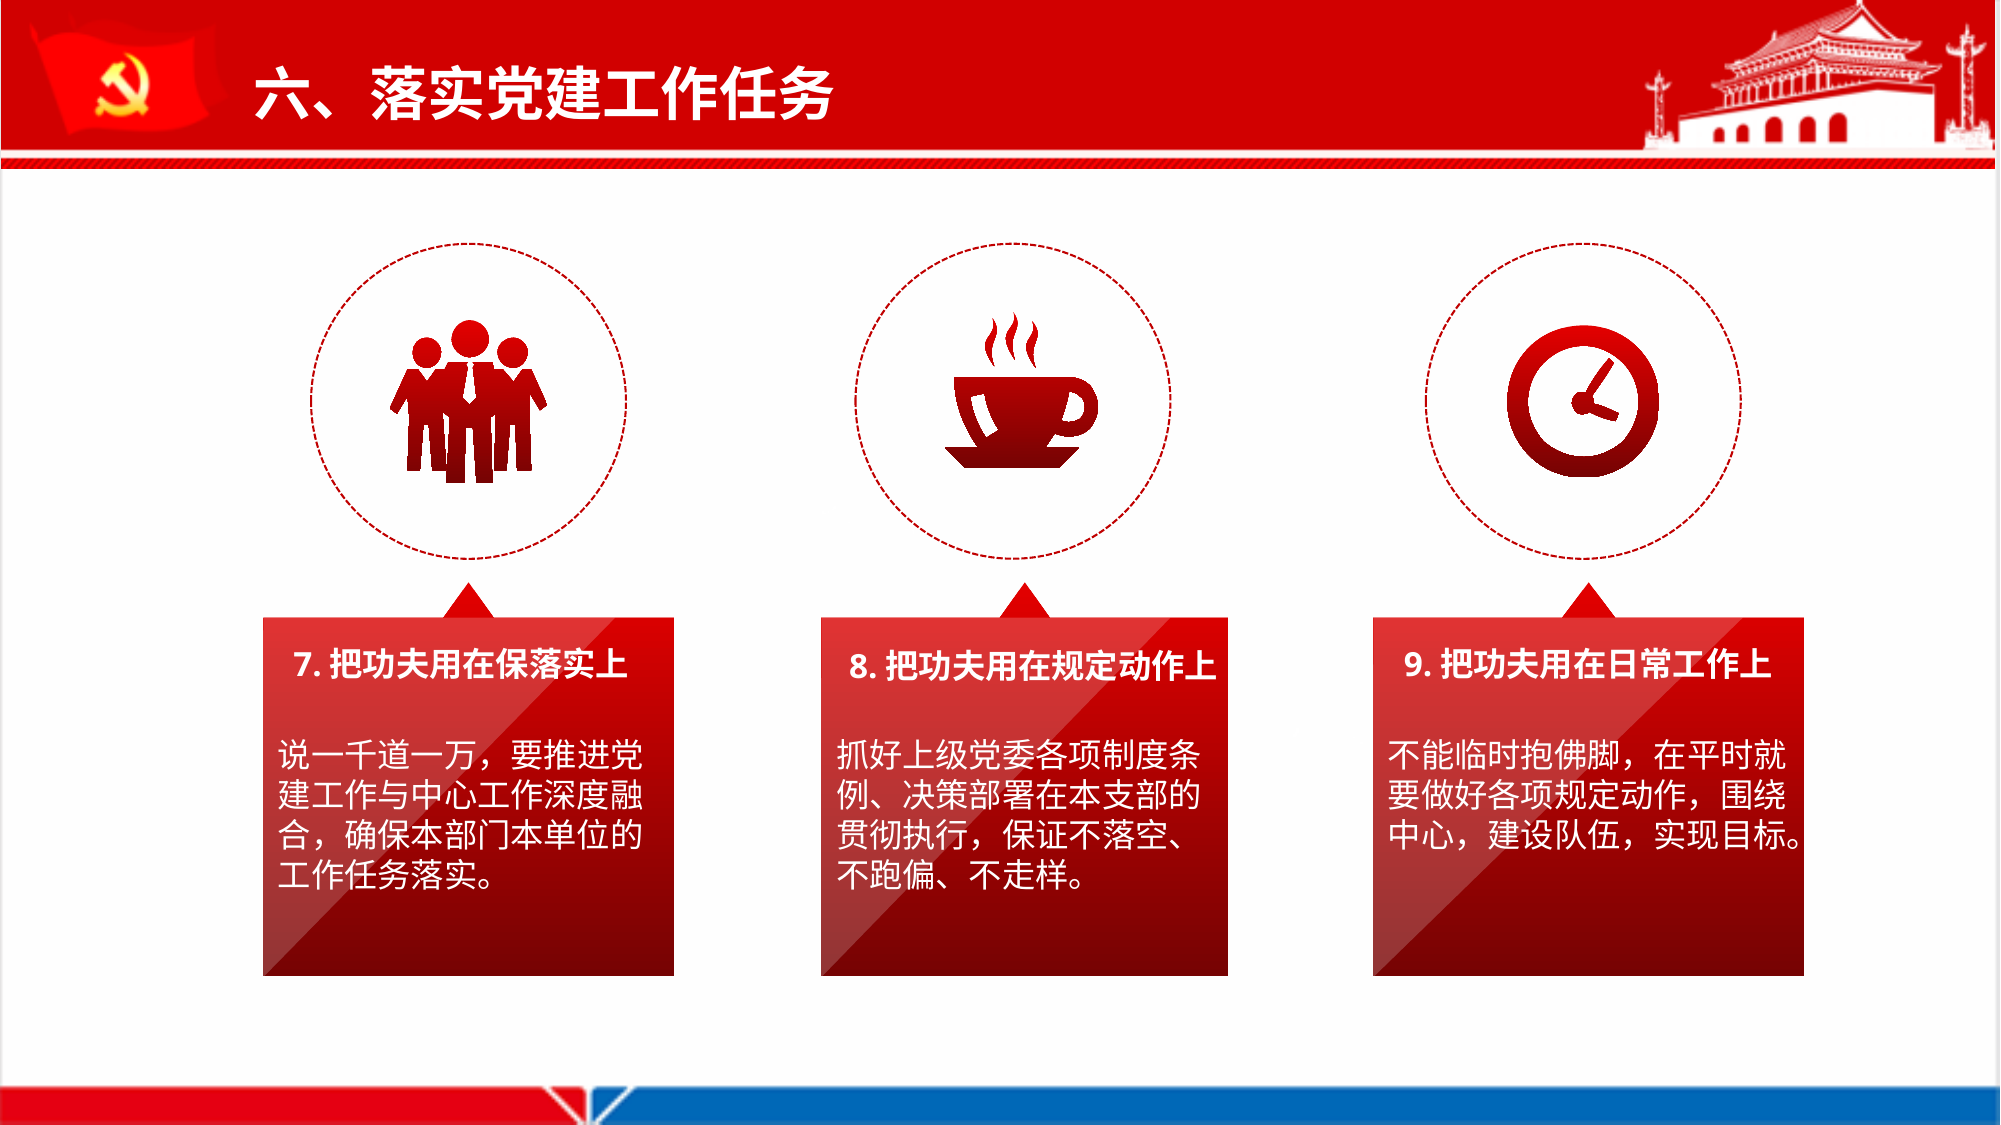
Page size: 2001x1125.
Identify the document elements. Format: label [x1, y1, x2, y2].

text_box [1425, 243, 1741, 559]
text_box [262, 582, 690, 998]
text_box [855, 243, 1171, 559]
text_box [1372, 582, 1821, 978]
text_box [311, 243, 626, 559]
picture [0, 0, 2000, 1125]
text_box [820, 582, 1275, 978]
